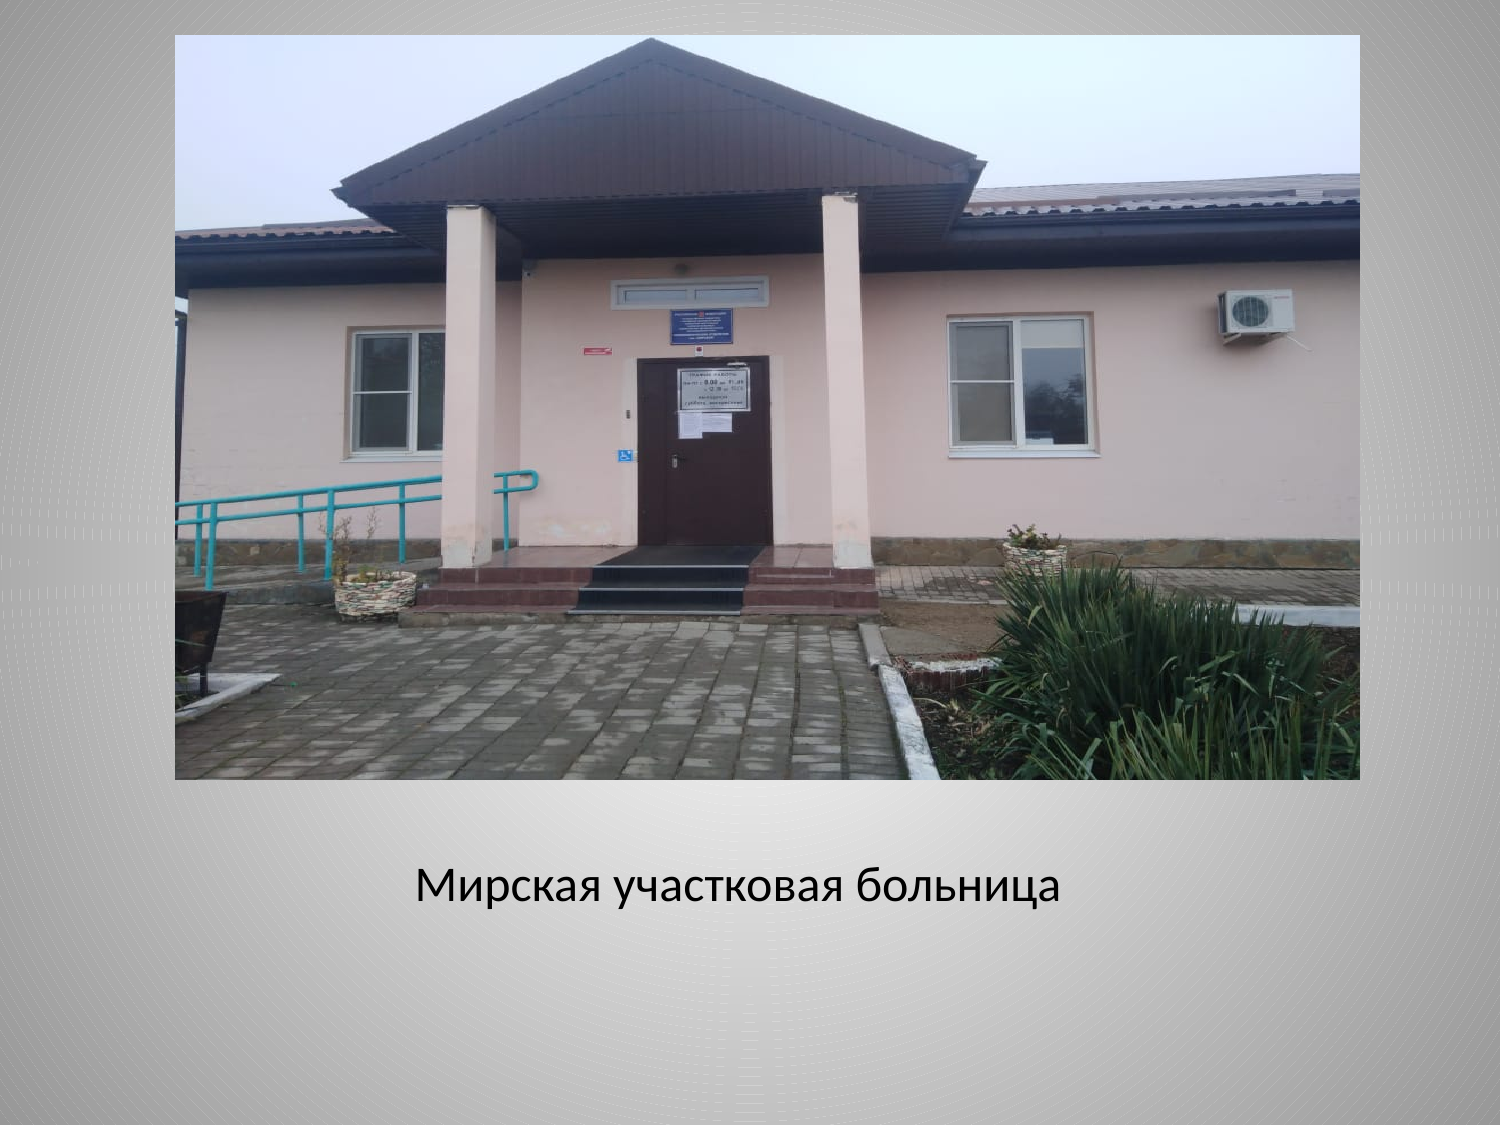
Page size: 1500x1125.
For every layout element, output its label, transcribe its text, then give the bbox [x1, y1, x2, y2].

text_box Мирская участковая больница [82, 843, 1395, 1090]
picture [175, 34, 1360, 780]
